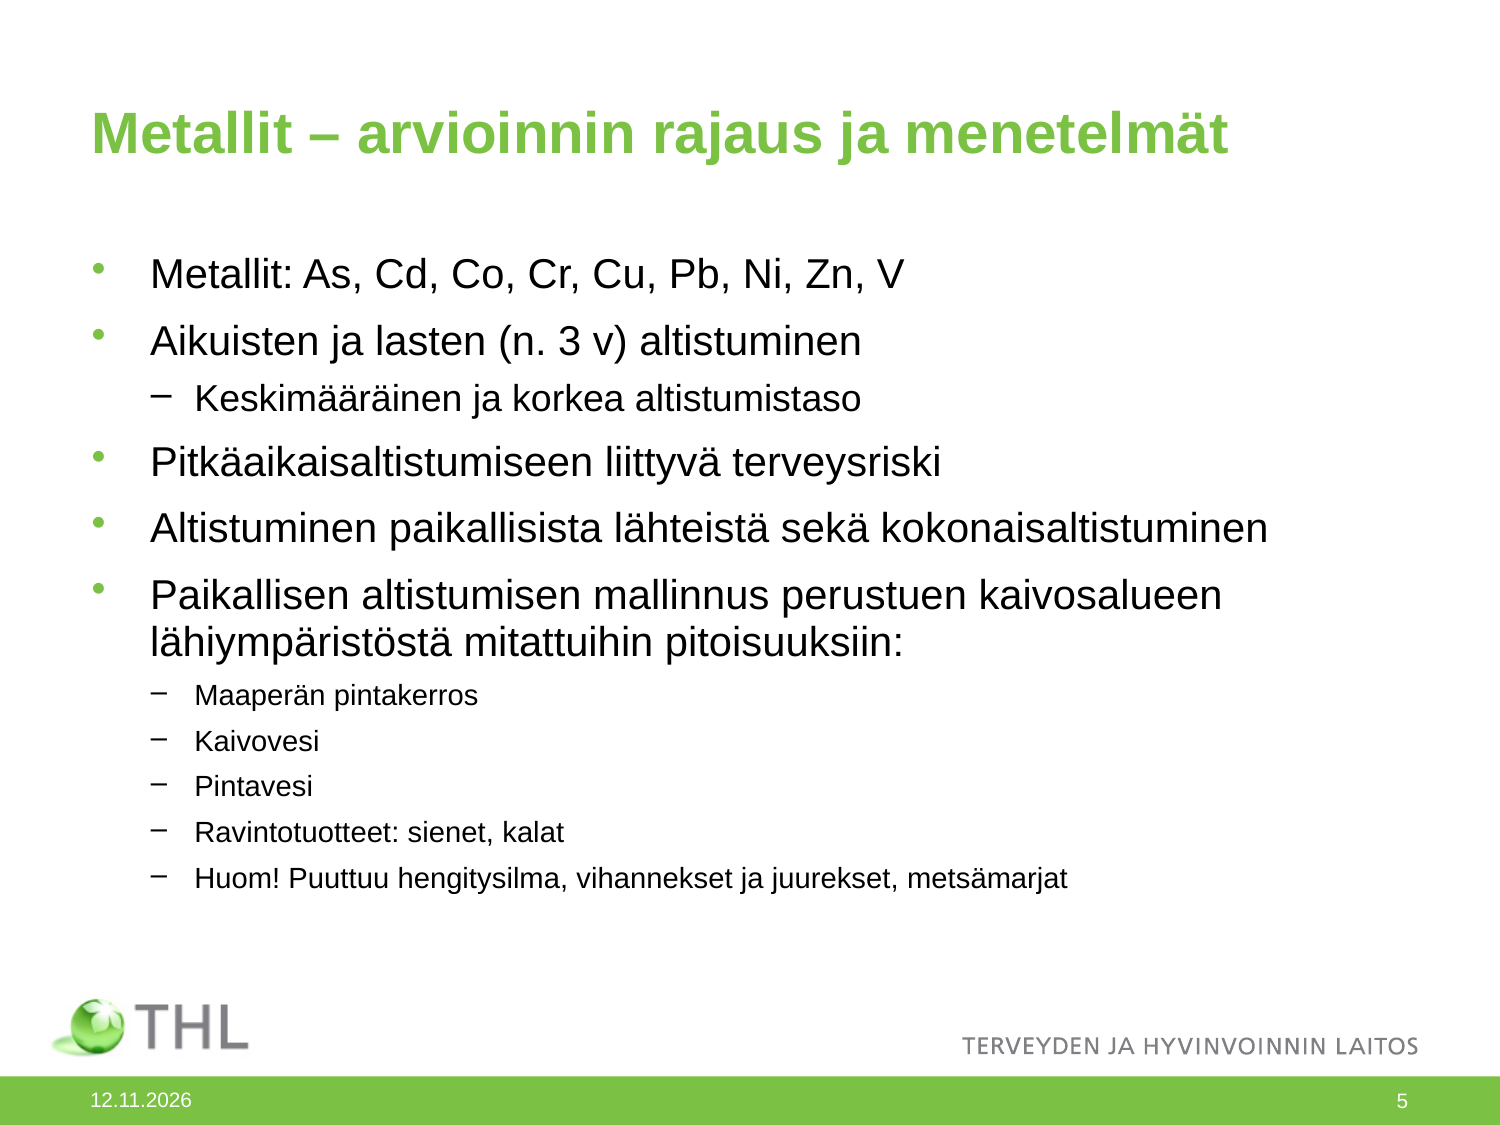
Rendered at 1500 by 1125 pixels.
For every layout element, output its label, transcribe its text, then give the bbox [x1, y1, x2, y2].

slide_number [74, 1080, 255, 1118]
picture [24, 983, 275, 1067]
list Metallit: As, Cd, Co, Cr, Cu, Pb, Ni, Zn, V Aikuisten ja lasten (n. 3 v) altistuminen Keskimääräinen ja korkea altistumistaso Pitkäaikaisaltistumiseen liittyvä terveysriski Altistuminen paikallisista lähteistä sekä kokonaisaltistuminen Paikallisen altistumisen mallinnus perustuen kaivosalueen lähiympäristöstä mitattuihin pitoisuuksiin: Maaperän pintakerros Kaivovesi Pintavesi Ravintotuotteet: sienet, kalat Huom! Puuttuu hengitysilma, vihannekset ja juurekset, metsämarjat [76, 243, 1426, 1059]
title Metallit – arvioinnin rajaus ja menetelmät [76, 89, 1424, 173]
slide_number 5 [1245, 1082, 1424, 1118]
